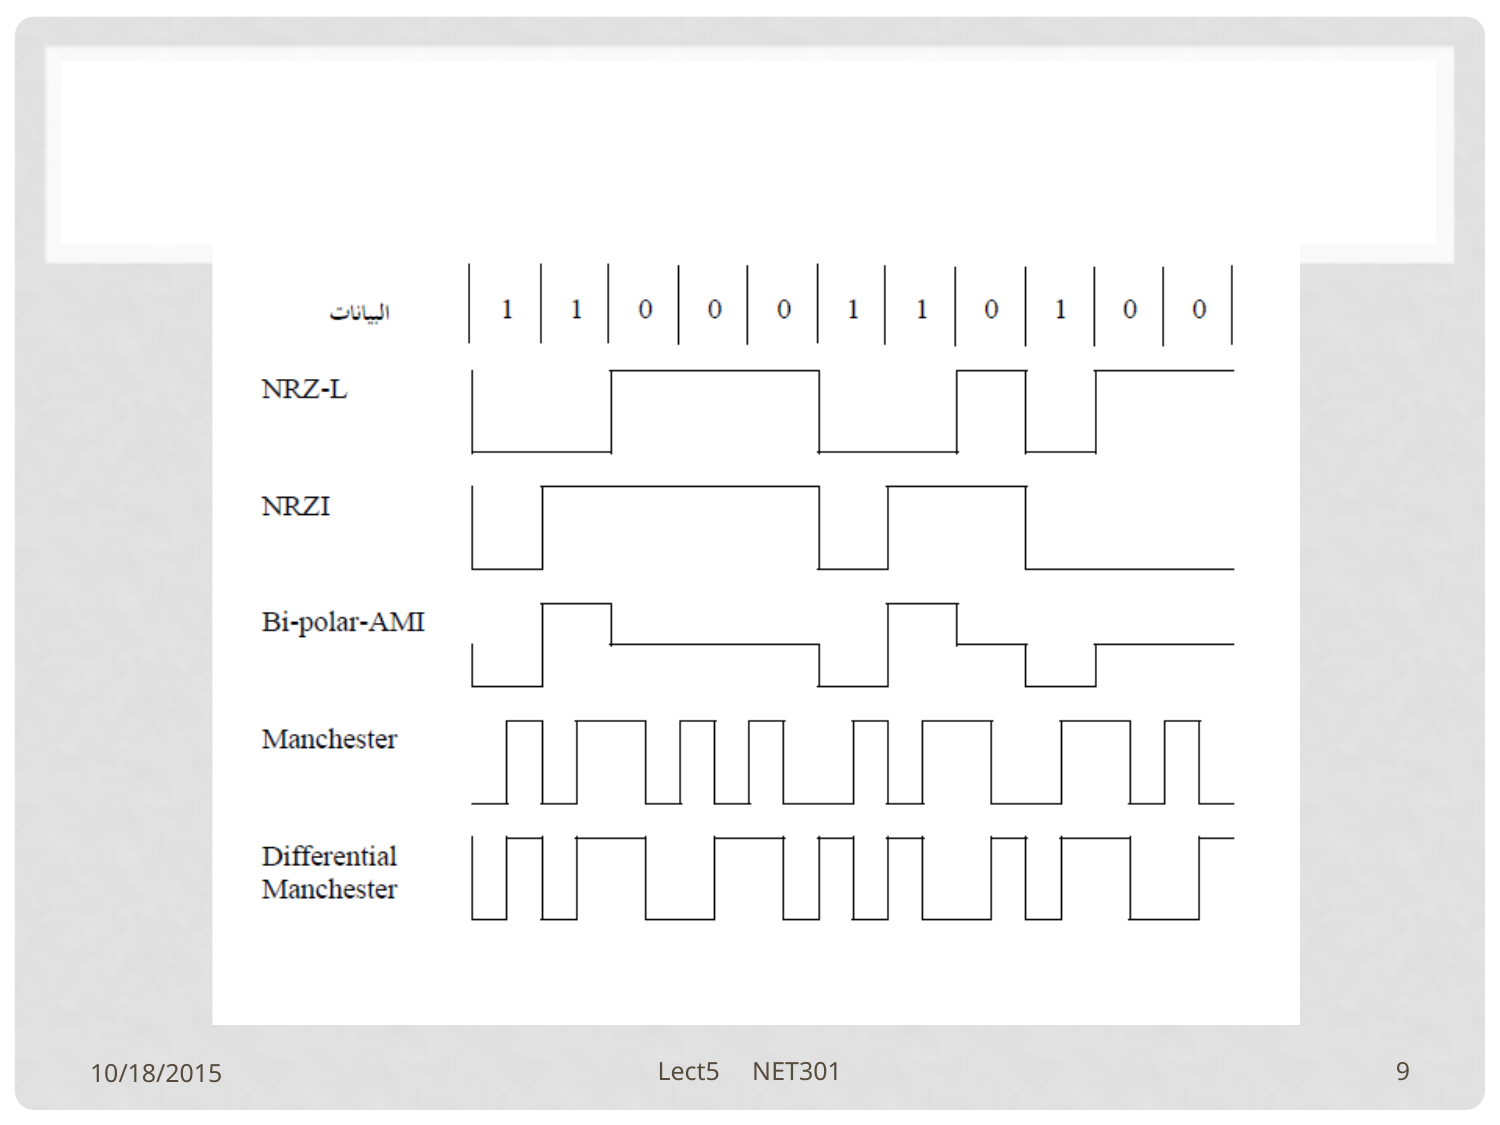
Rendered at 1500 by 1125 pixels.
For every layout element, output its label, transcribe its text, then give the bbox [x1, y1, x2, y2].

footer Lect5 NET301 [512, 1042, 988, 1103]
picture [212, 237, 1301, 1026]
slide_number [75, 1042, 425, 1103]
slide_number 9 [1074, 1042, 1425, 1103]
